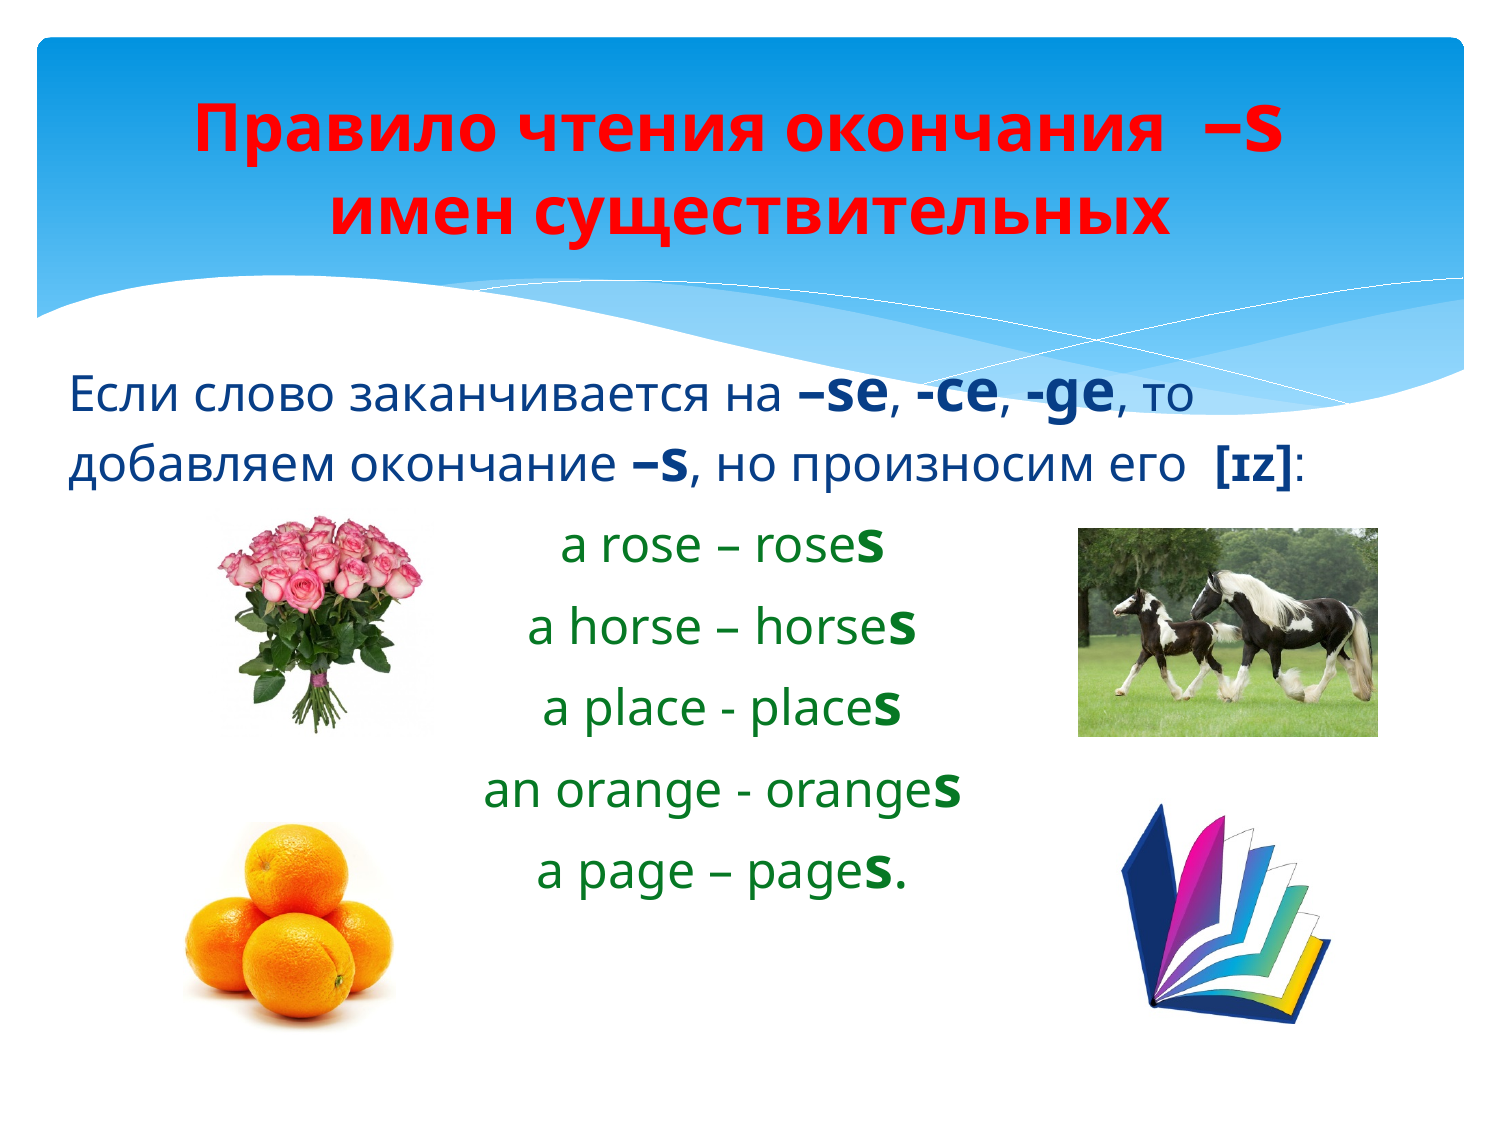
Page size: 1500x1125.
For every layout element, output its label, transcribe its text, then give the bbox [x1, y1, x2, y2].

picture [1115, 798, 1341, 1024]
picture [1078, 528, 1379, 737]
list Если слово заканчивается на –se, -ce, -ge, то добавляем окончание –s, но произносим его [ɪz]: a rose – roses a horse – horses a place - places an orange - oranges a page – pages. [53, 345, 1393, 1055]
picture [206, 508, 435, 737]
title Правило чтения окончания –s имен существительных [75, 55, 1425, 261]
picture [182, 822, 396, 1036]
